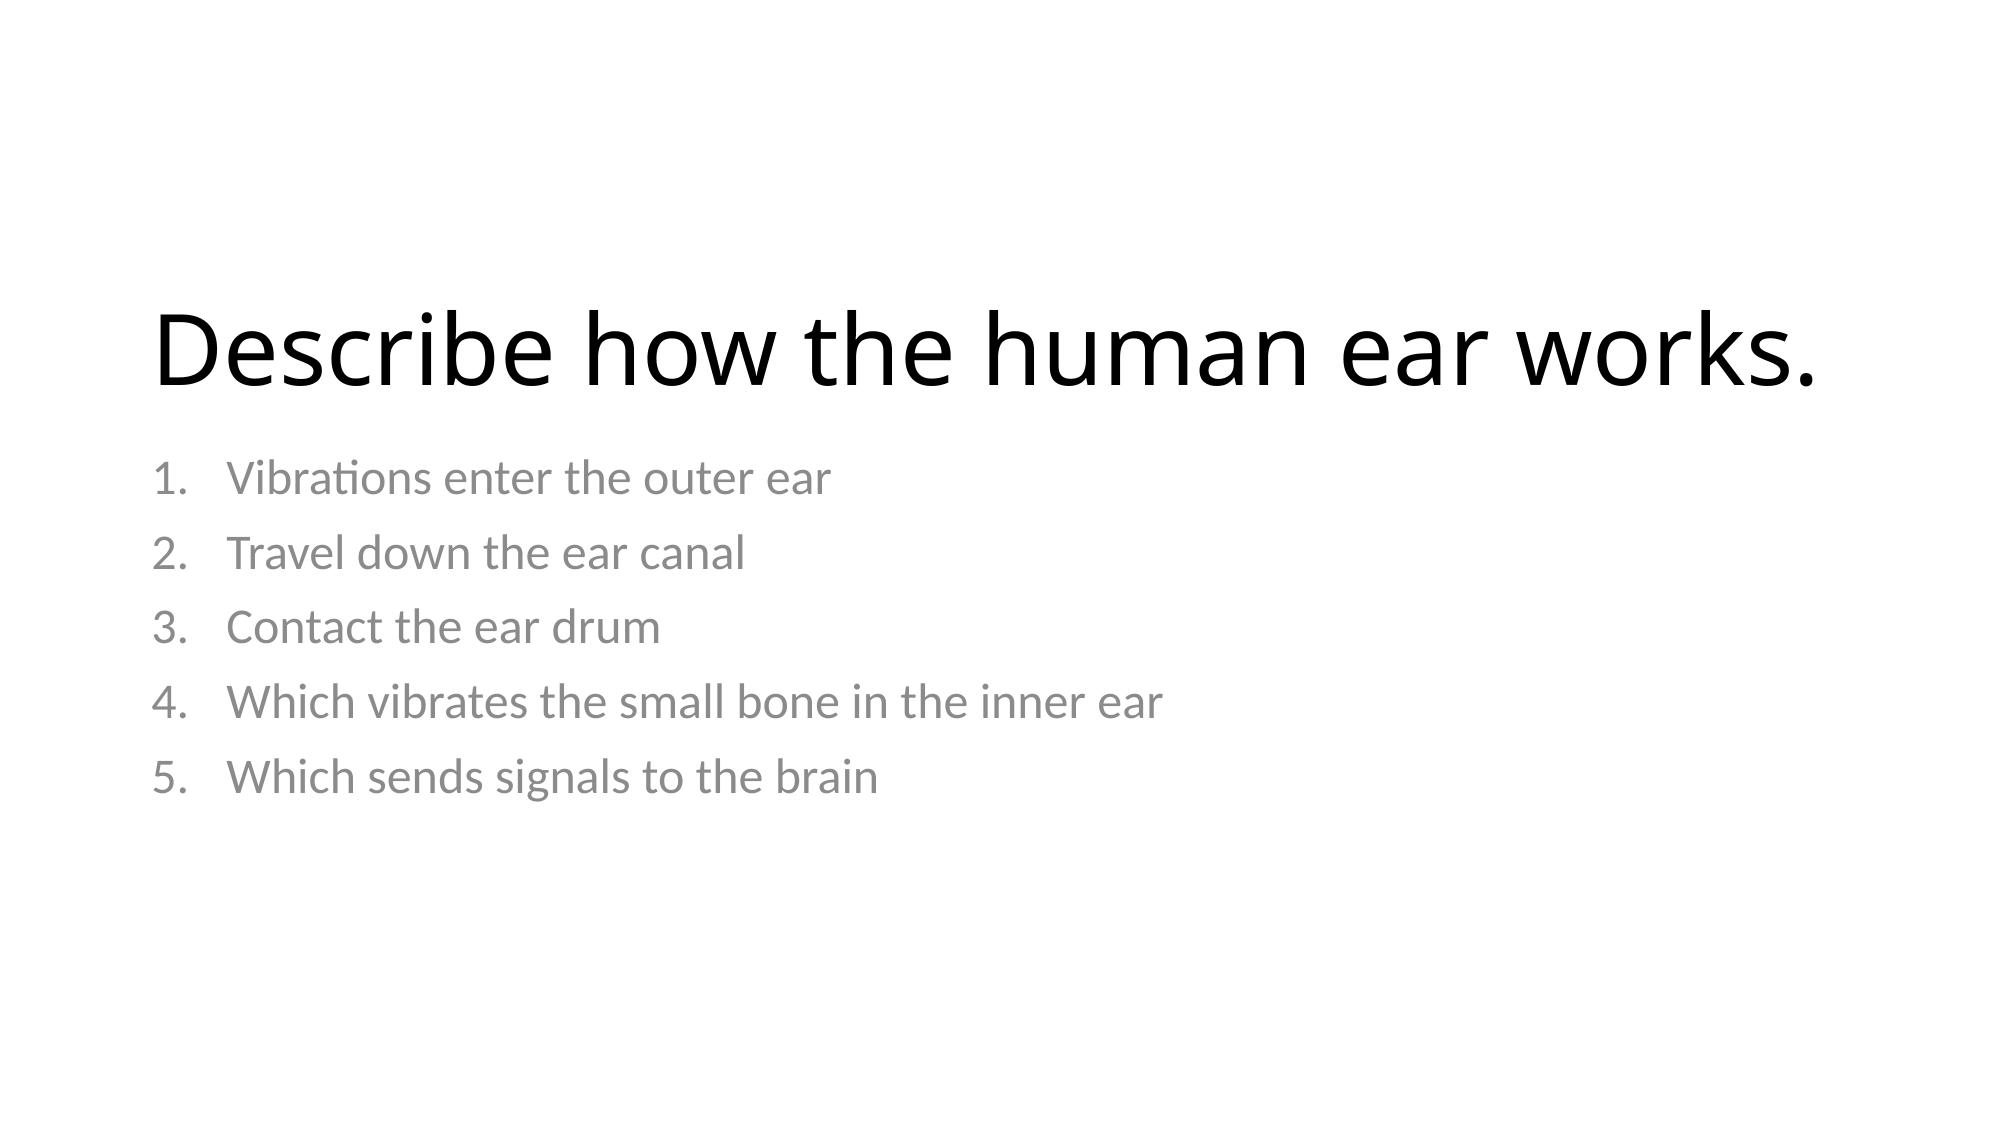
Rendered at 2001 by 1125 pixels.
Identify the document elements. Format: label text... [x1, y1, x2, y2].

title Describe how the human ear works. [136, 280, 1862, 415]
list Vibrations enter the outer ear Travel down the ear canal Contact the ear drum Which vibrates the small bone in the inner ear Which sends signals to the brain [136, 443, 1862, 999]
